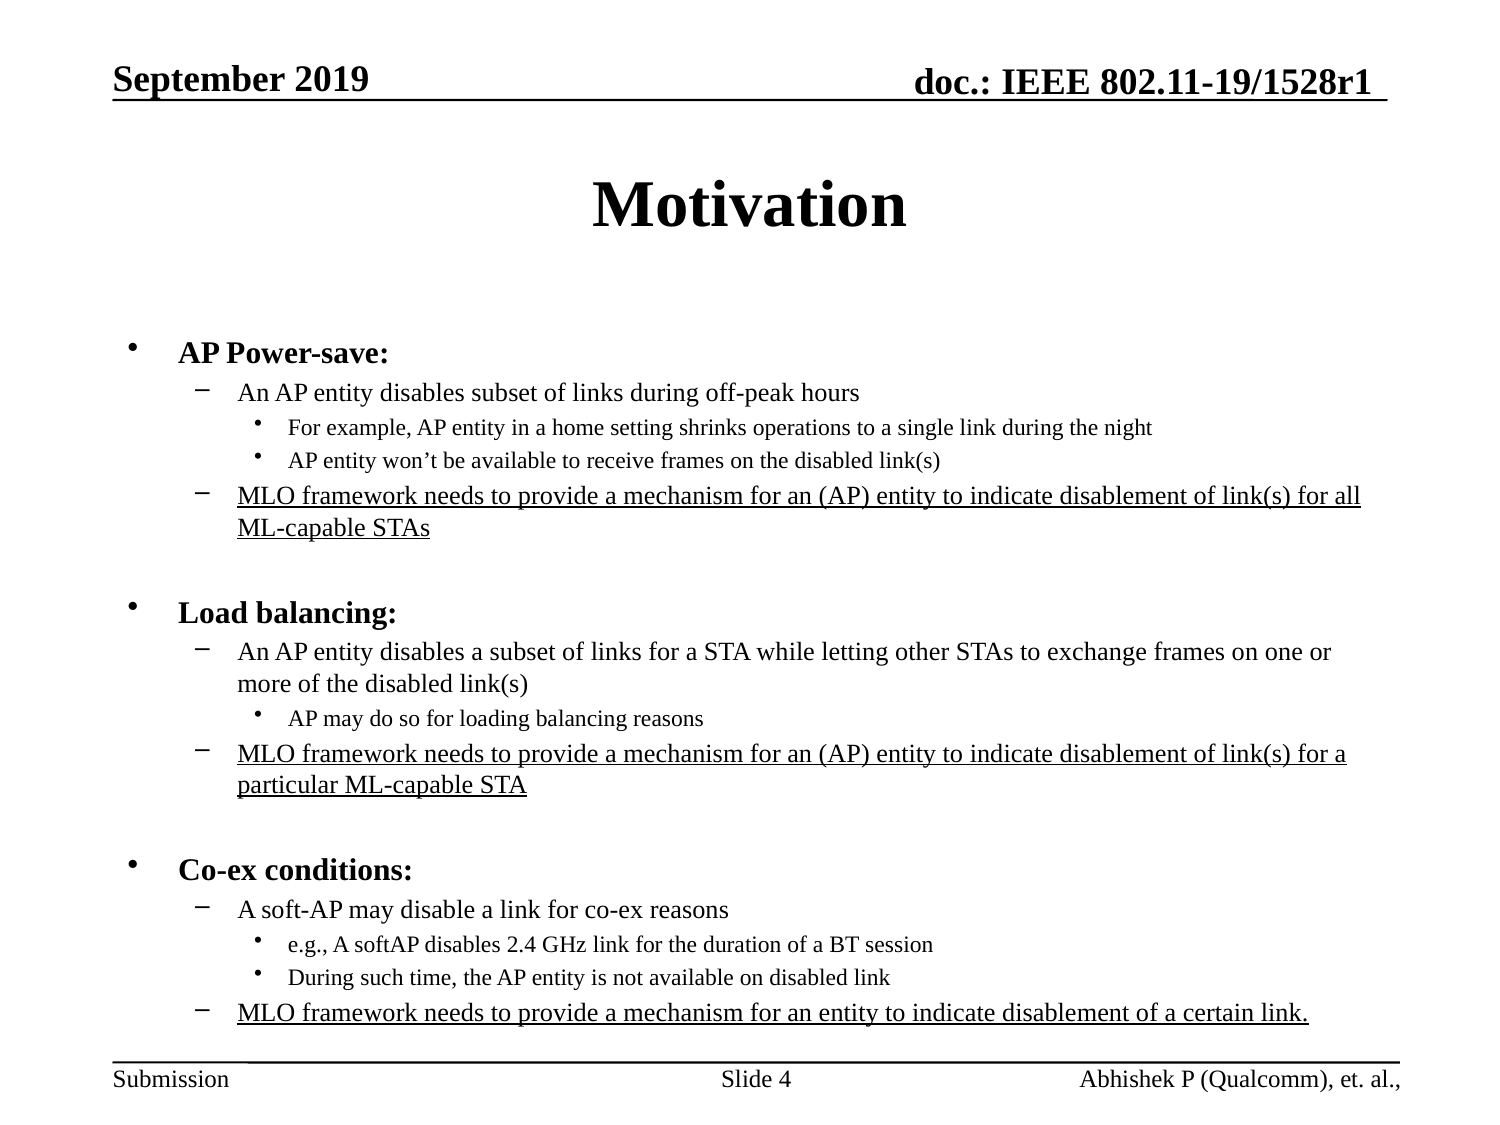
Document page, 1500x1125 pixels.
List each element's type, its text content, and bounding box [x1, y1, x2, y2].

list AP Power-save: An AP entity disables subset of links during off-peak hours For example, AP entity in a home setting shrinks operations to a single link during the night AP entity won’t be available to receive frames on the disabled link(s) MLO framework needs to provide a mechanism for an (AP) entity to indicate disablement of link(s) for all ML-capable STAs Load balancing: An AP entity disables a subset of links for a STA while letting other STAs to exchange frames on one or more of the disabled link(s) AP may do so for loading balancing reasons MLO framework needs to provide a mechanism for an (AP) entity to indicate disablement of link(s) for a particular ML-capable STA Co-ex conditions: A soft-AP may disable a link for co-ex reasons e.g., A softAP disables 2.4 GHz link for the duration of a BT session During such time, the AP entity is not available on disabled link MLO framework needs to provide a mechanism for an entity to indicate disablement of a certain link. [112, 324, 1388, 1036]
title Motivation [112, 112, 1388, 288]
slide_number Slide 4 [712, 1061, 801, 1093]
footer Abhishek P (Qualcomm), et. al., [949, 1061, 1402, 1093]
